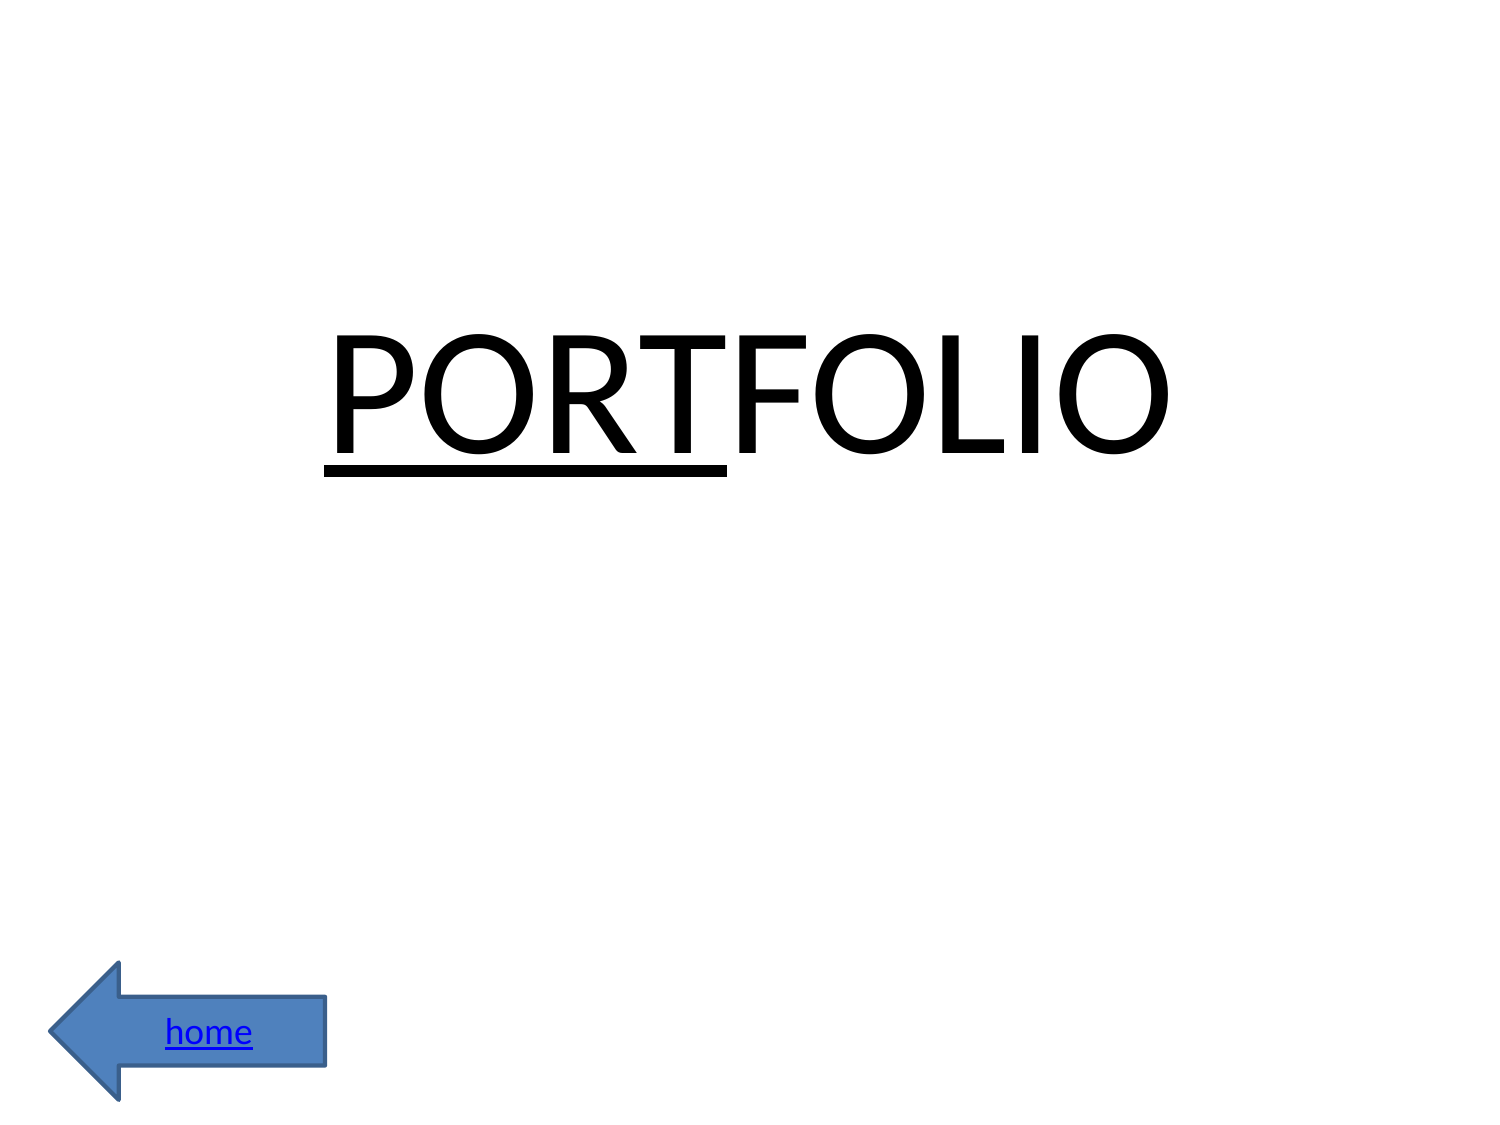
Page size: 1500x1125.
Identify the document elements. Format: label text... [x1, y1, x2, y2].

list PORTFOLIO [75, 262, 1425, 1005]
text_box home [150, 999, 325, 1060]
text_box [47, 960, 328, 1102]
